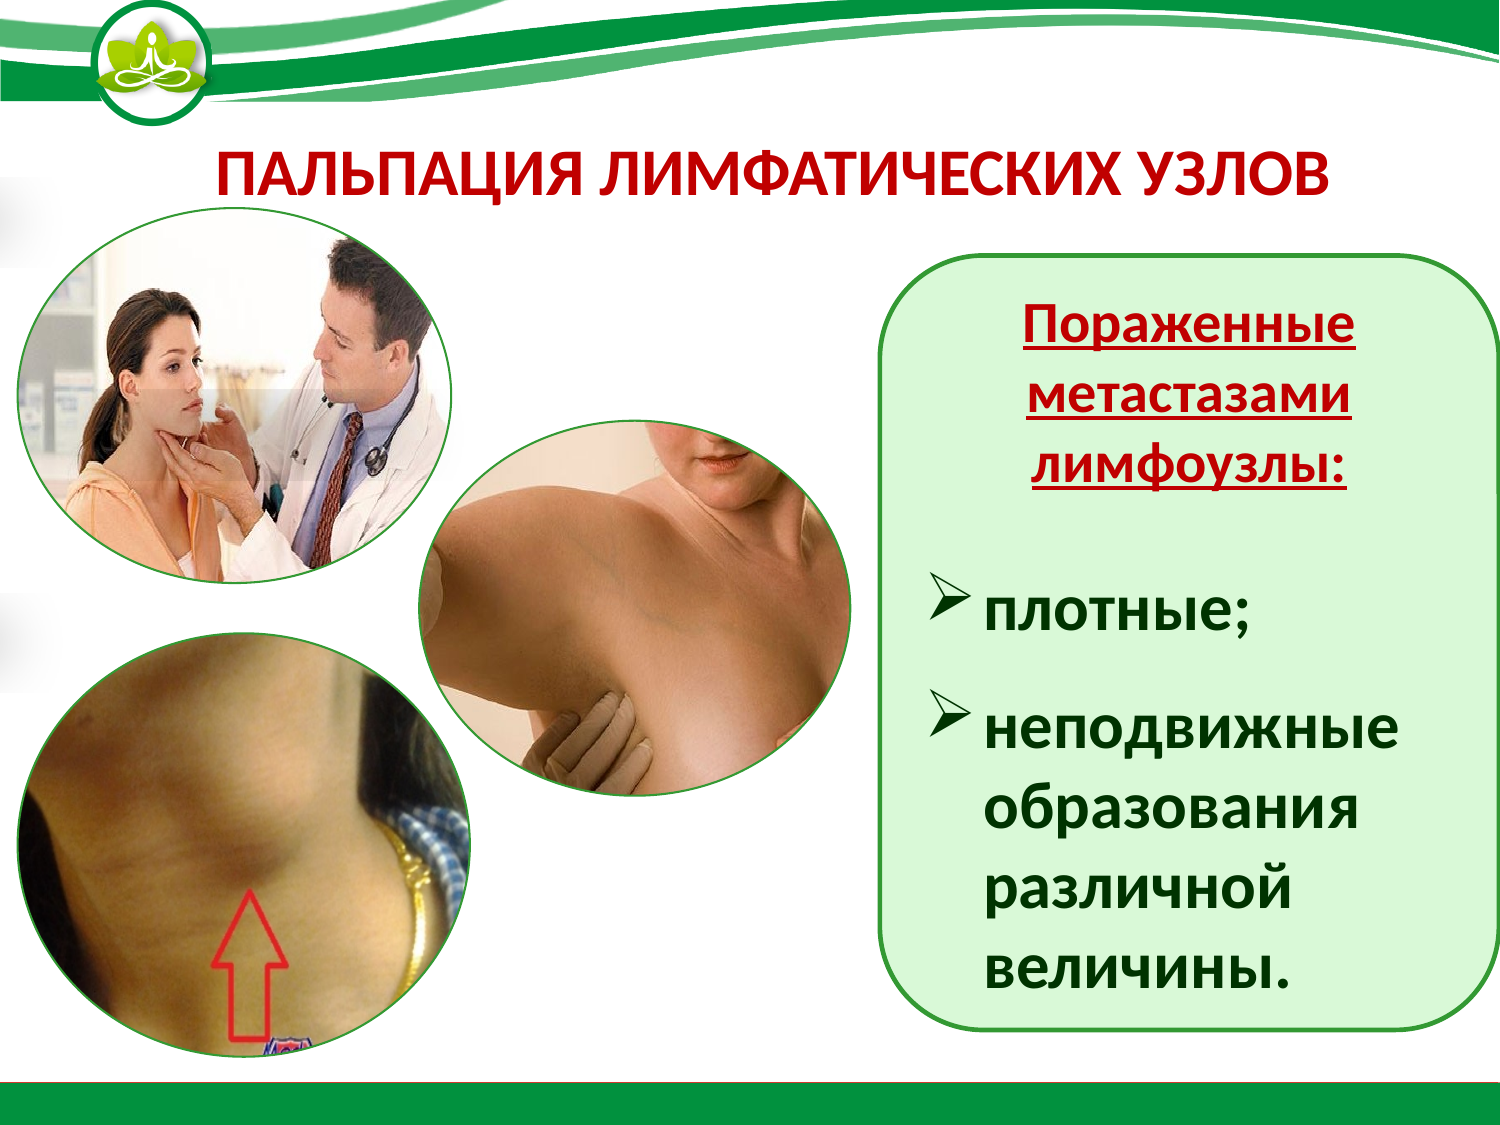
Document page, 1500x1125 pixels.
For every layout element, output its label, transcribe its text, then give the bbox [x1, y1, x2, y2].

text_box Пораженные метастазами лимфоузлы: плотные; неподвижные образования различной величины. [879, 255, 1499, 1030]
picture [0, 1081, 1500, 1125]
picture [17, 207, 851, 1057]
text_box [0, 0, 1500, 129]
text_box ПАЛЬПАЦИЯ ЛИМФАТИЧЕСКИХ УЗЛОВ [88, 138, 1459, 217]
